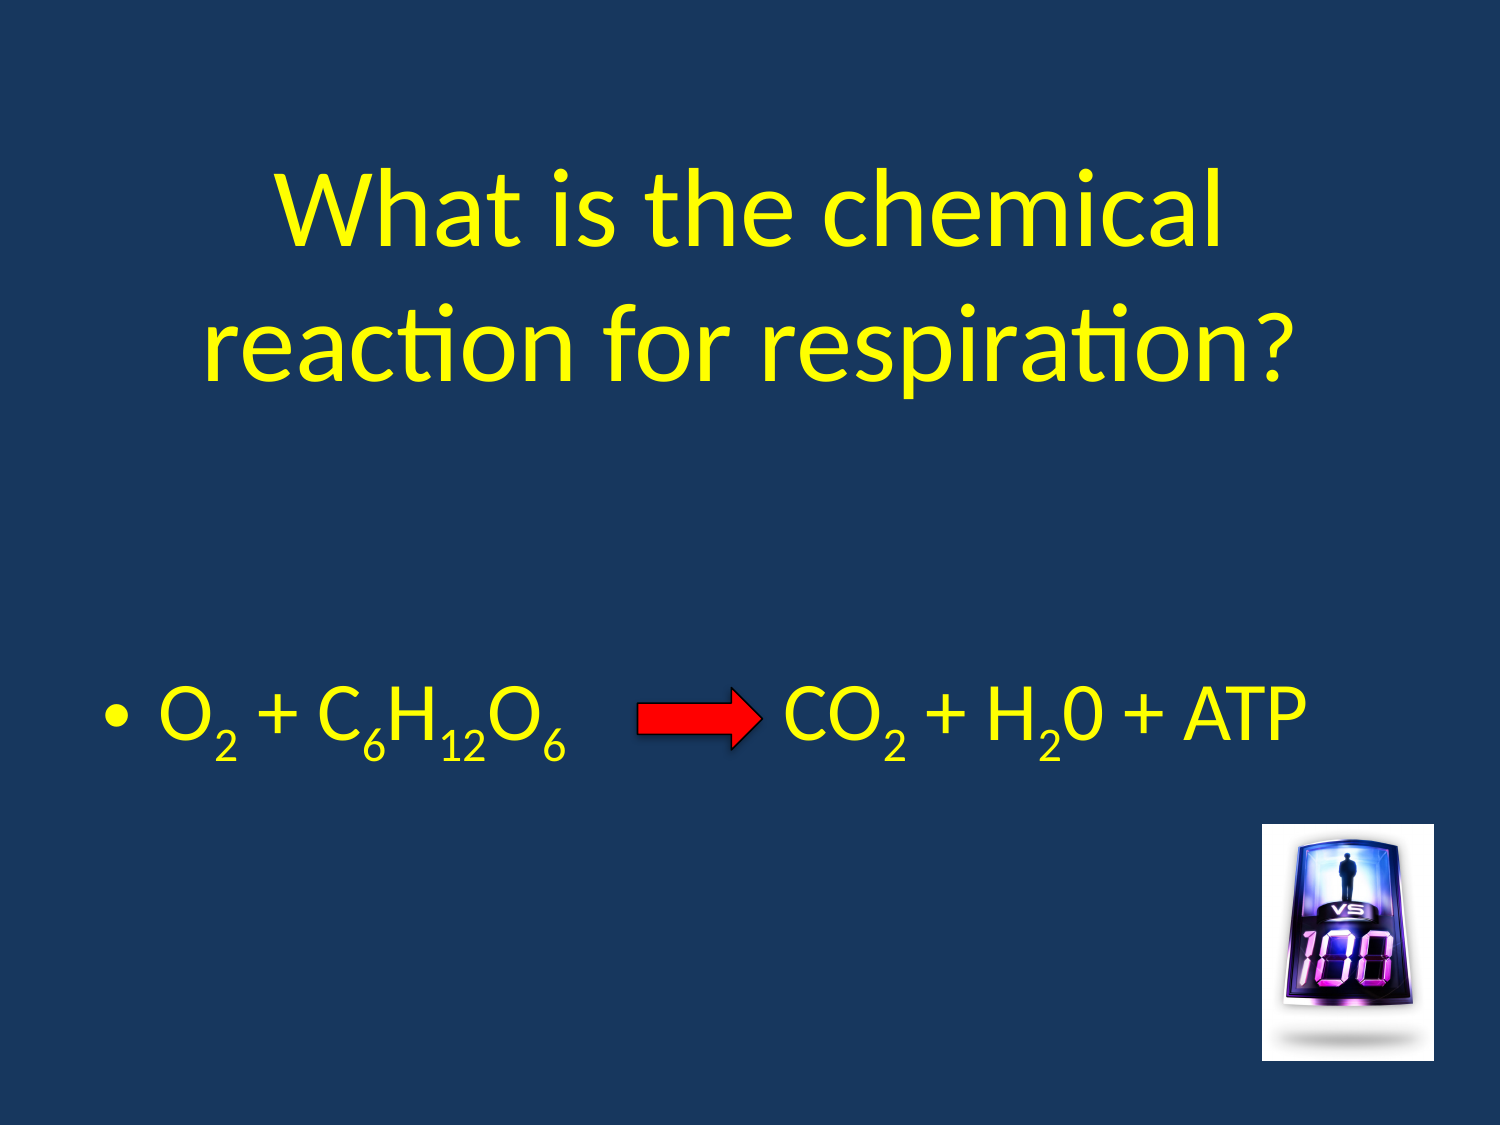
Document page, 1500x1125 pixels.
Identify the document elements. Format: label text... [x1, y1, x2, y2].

list O2 + C6H12O6 CO2 + H20 + ATP [87, 650, 1475, 813]
picture [1262, 824, 1434, 1061]
title What is the chemical reaction for respiration? [75, 50, 1425, 488]
text_box [636, 686, 764, 751]
